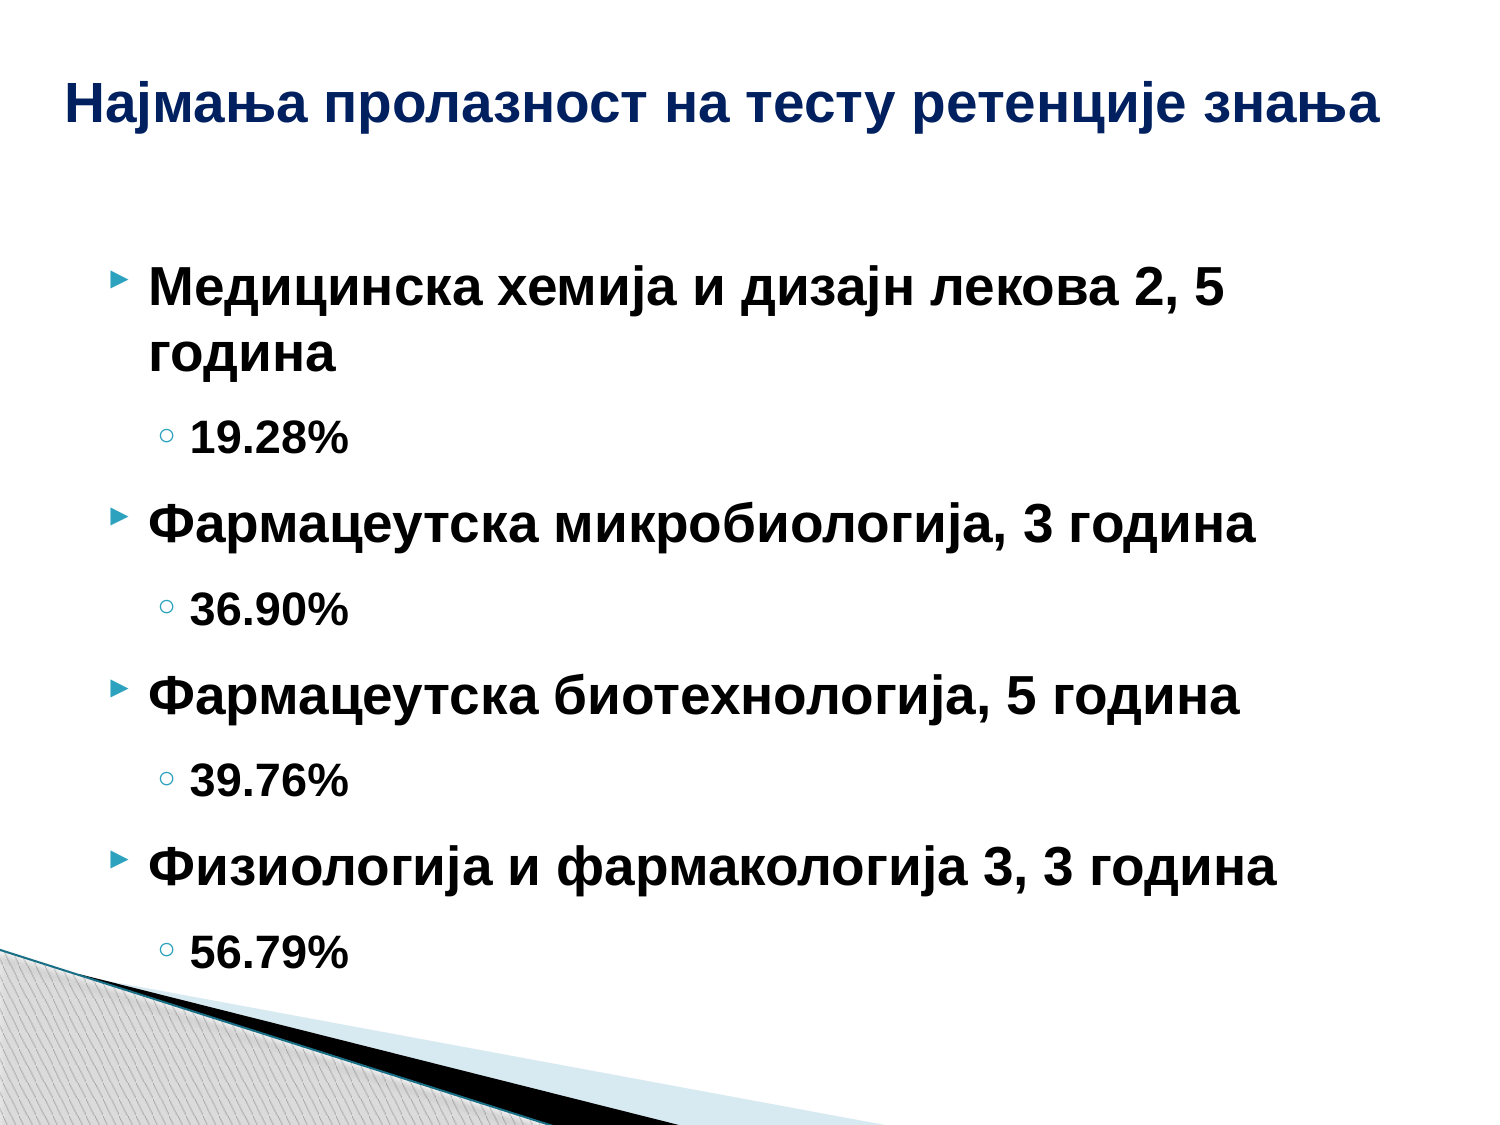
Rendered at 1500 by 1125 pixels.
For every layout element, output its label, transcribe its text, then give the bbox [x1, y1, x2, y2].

list Медицинска хемија и дизајн лекова 2, 5 година 19.28% Фармацеутска микробиологија, 3 година 36.90% Фармацеутска биотехнологија, 5 година 39.76% Физиологија и фармакологија 3, 3 година 56.79% [75, 243, 1425, 986]
title Најмања пролазност на тесту ретенције знања [50, 37, 1400, 163]
